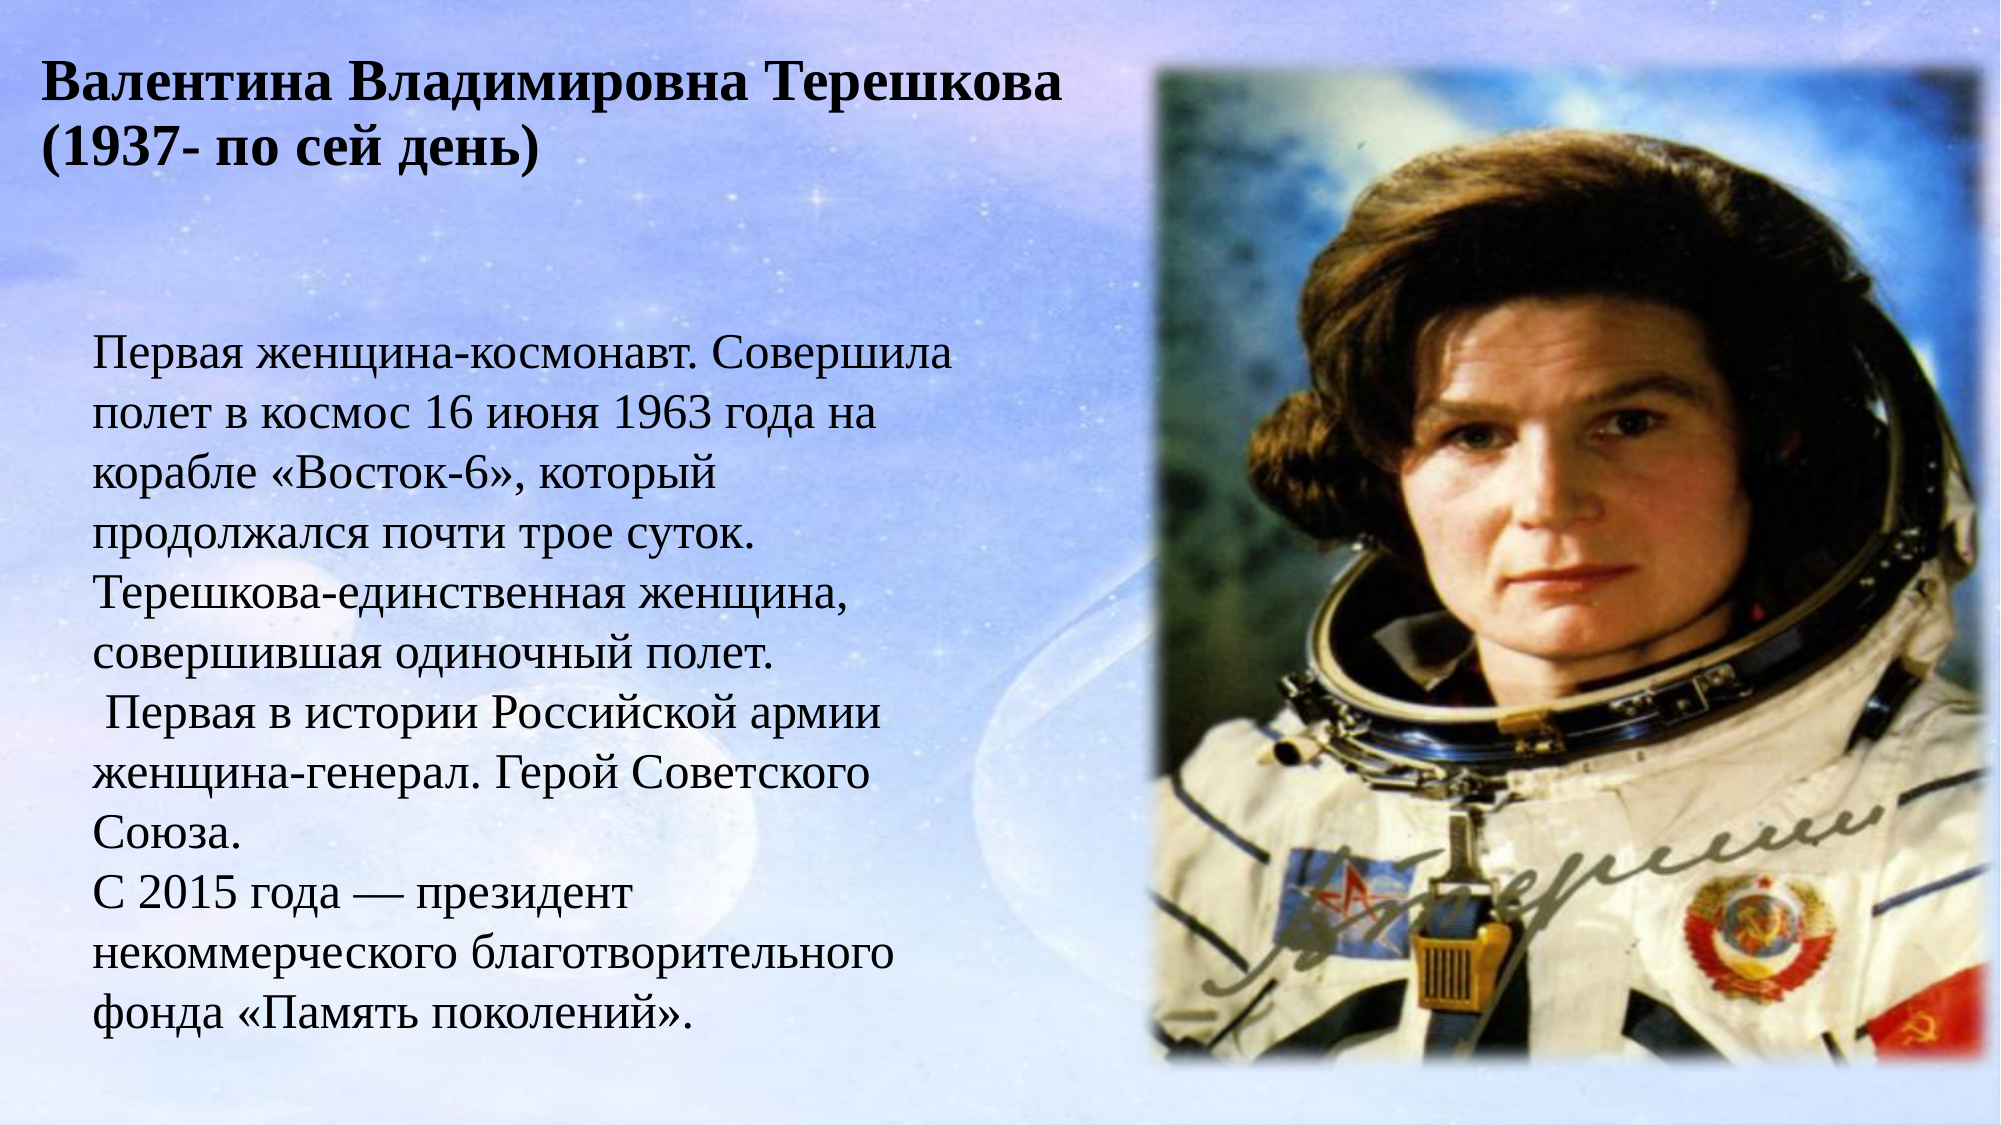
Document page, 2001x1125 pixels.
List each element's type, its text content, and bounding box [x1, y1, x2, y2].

footer [971, 1042, 1338, 1103]
text_box Первая женщина-космонавт. Совершила полет в космос 16 июня 1963 года на корабле «Восток-6», который продолжался почти трое суток. Терешкова-единственная женщина, совершившая одиночный полет. Первая в истории Российской армии женщина-генерал. Герой Советского Союза. С 2015 года — президент некоммерческого благотворительного фонда «Память поколений». [77, 310, 971, 1125]
title Валентина Владимировна Терешкова (1937- по сей день) [26, 40, 1249, 259]
picture [0, 0, 2001, 1125]
